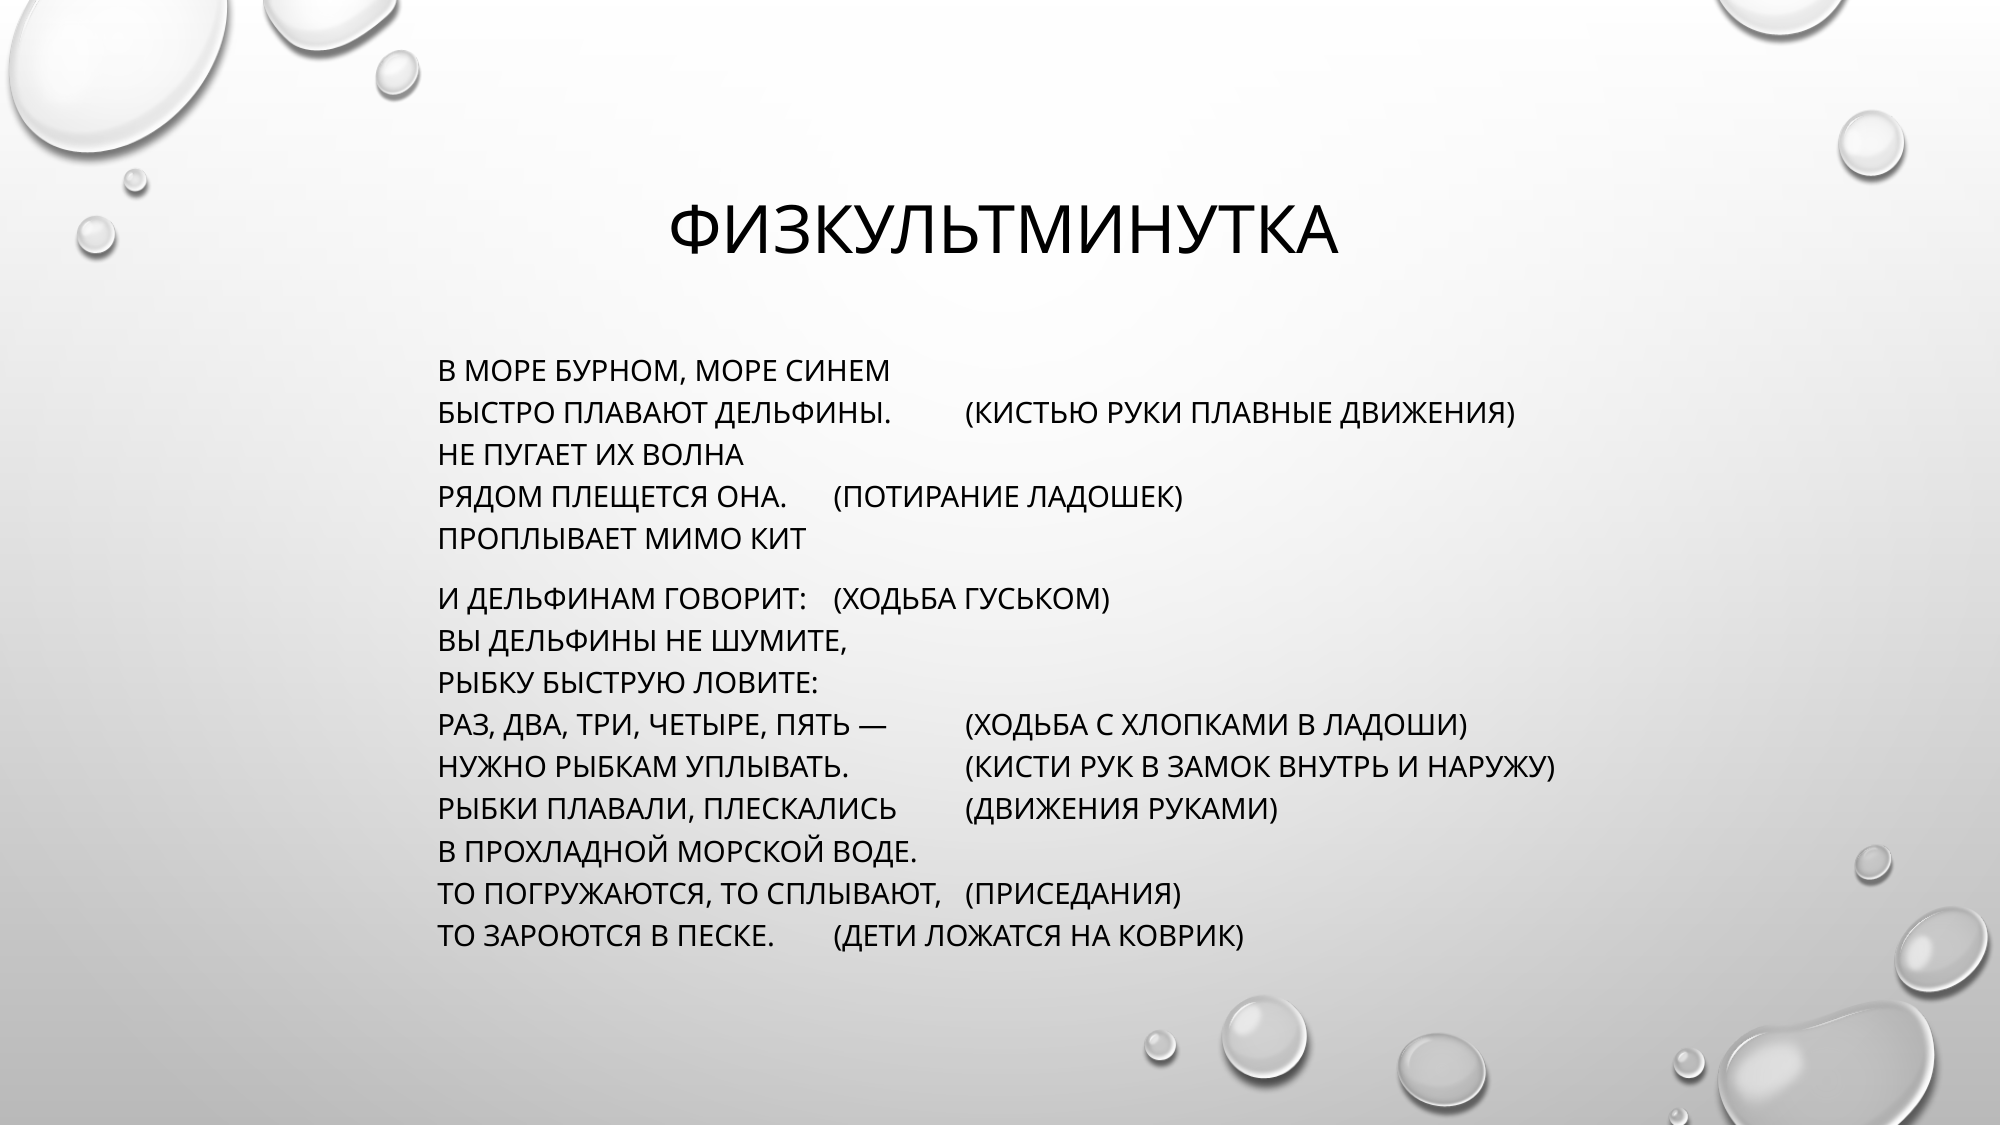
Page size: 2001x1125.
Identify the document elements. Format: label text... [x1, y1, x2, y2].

title ФИЗКУЛЬТМИНУТКА [137, 75, 1870, 275]
picture [0, 0, 2000, 1125]
list В море бурном, море синем Быстро плавают дельфины. (кистью руки плавные движения) Не пугает их волна Рядом плещется она. (потирание ладошек) Проплывает мимо кит И дельфинам говорит: (ходьба гуськом) Вы дельфины не шумите, Рыбку быструю ловите: Раз, два, три, четыре, пять — (ходьба с хлопками в ладоши) Нужно рыбкам уплывать. (кисти рук в замок внутрь и наружу) Рыбки плавали, плескались (движения руками) В прохладной морской воде. То погружаются, то сплывают, (приседания) То зароются в песке. (дети ложатся на коврик) [422, 337, 1840, 963]
